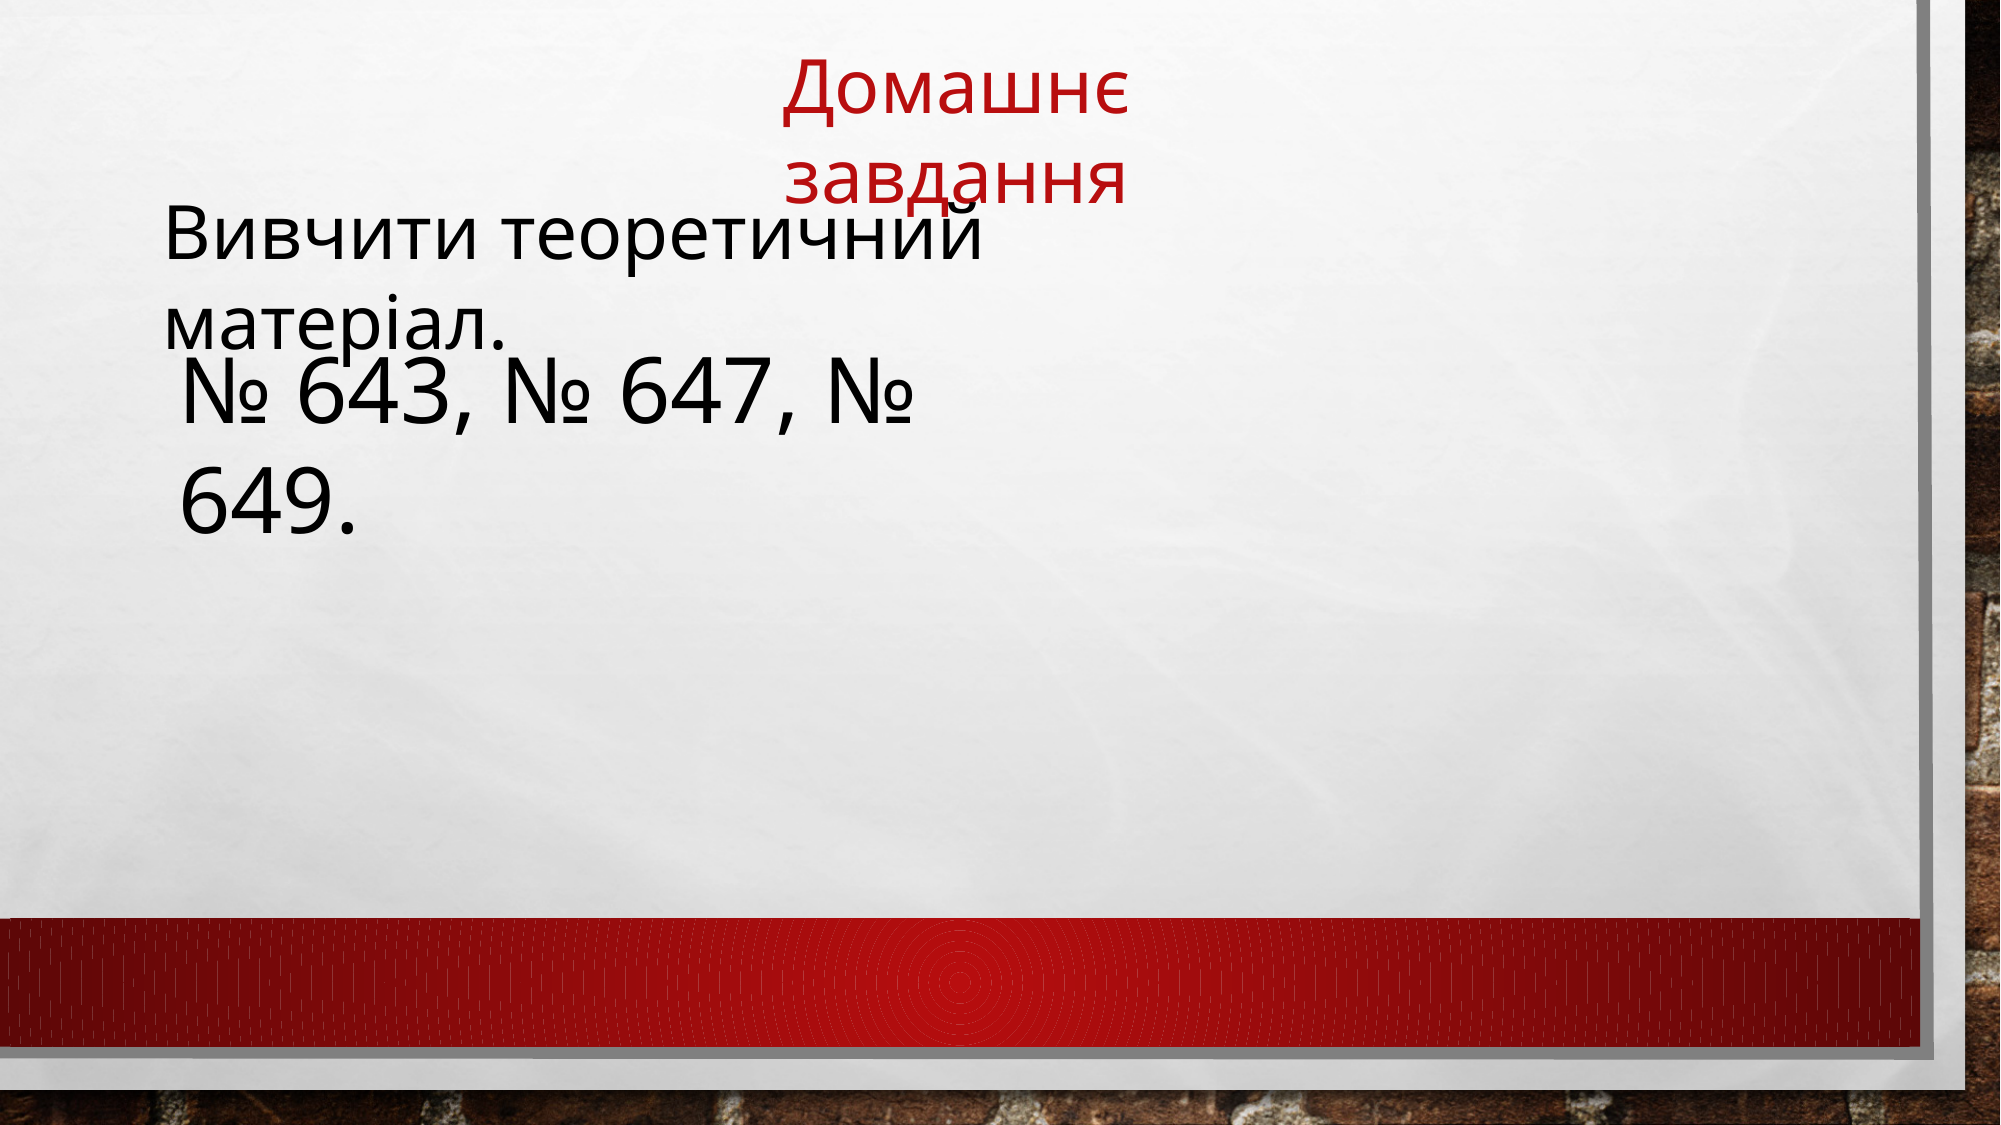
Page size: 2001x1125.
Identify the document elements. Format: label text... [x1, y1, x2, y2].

text_box Вивчити теоретичний матеріал. [147, 176, 1277, 372]
text_box Домашнє завдання [615, 31, 1299, 227]
picture [0, 0, 2000, 1125]
text_box № 643, № 647, № 649. [163, 324, 1048, 560]
